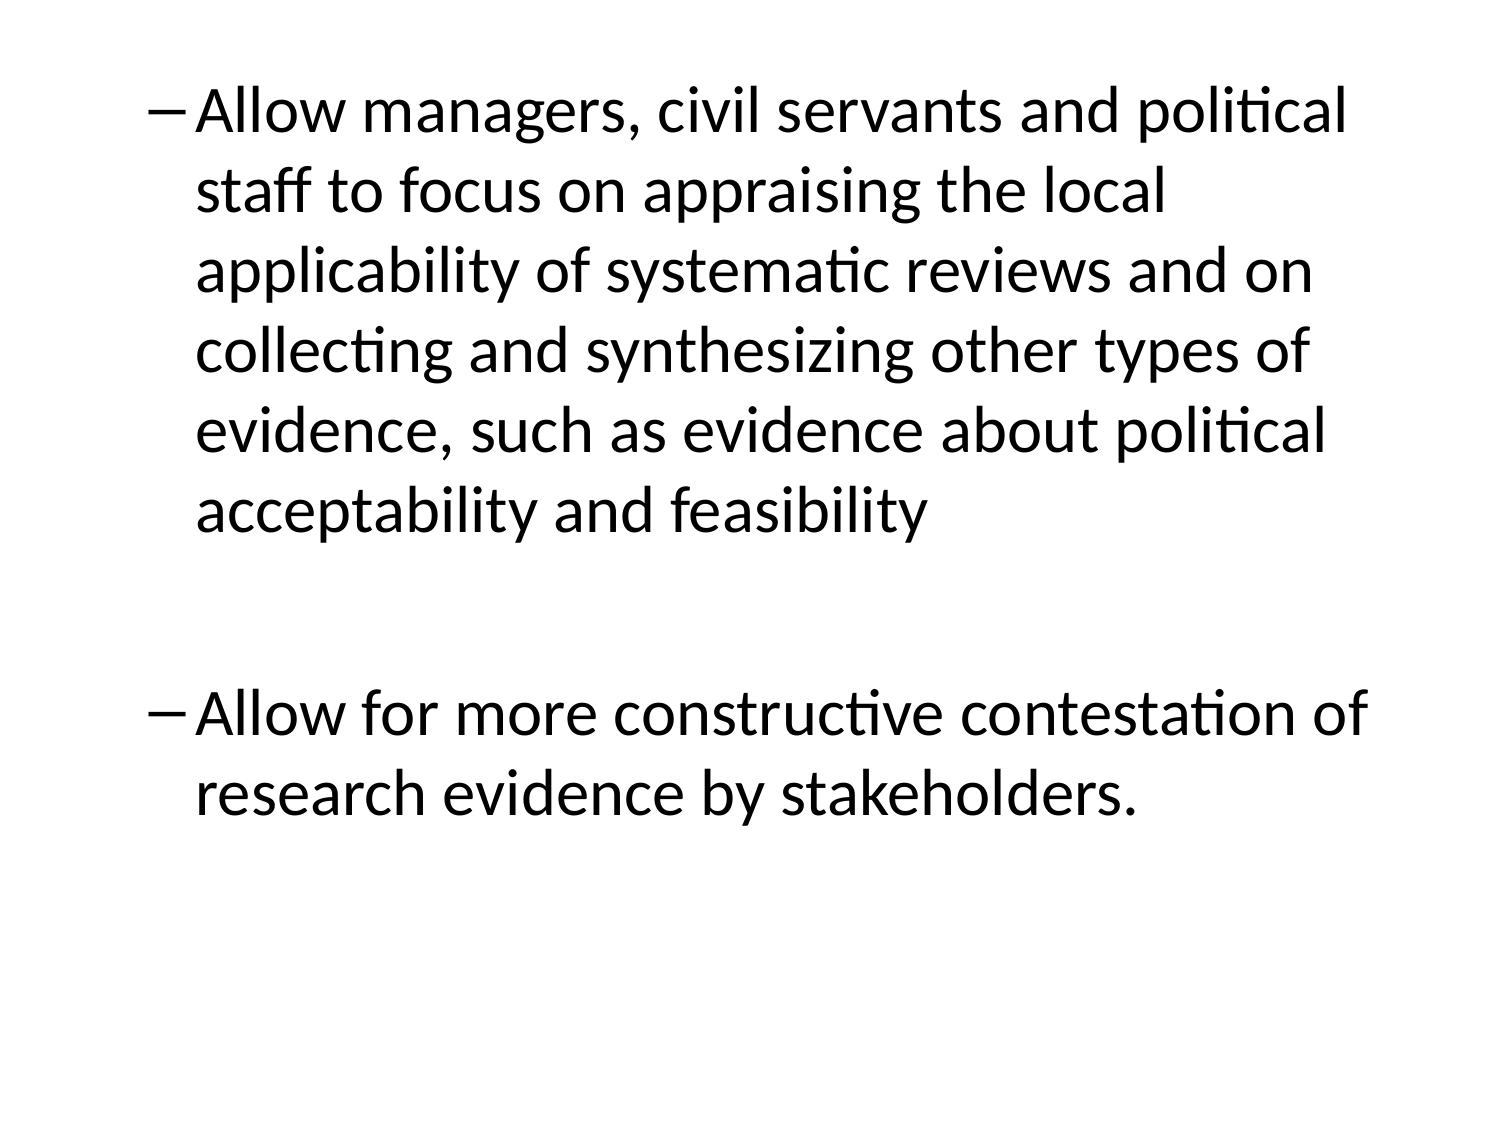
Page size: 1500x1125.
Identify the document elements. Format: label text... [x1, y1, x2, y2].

list Allow managers, civil servants and political staff to focus on appraising the local applicability of systematic reviews and on collecting and synthesizing other types of evidence, such as evidence about political acceptability and feasibility Allow for more constructive contestation of research evidence by stakeholders. [58, 58, 1425, 1005]
